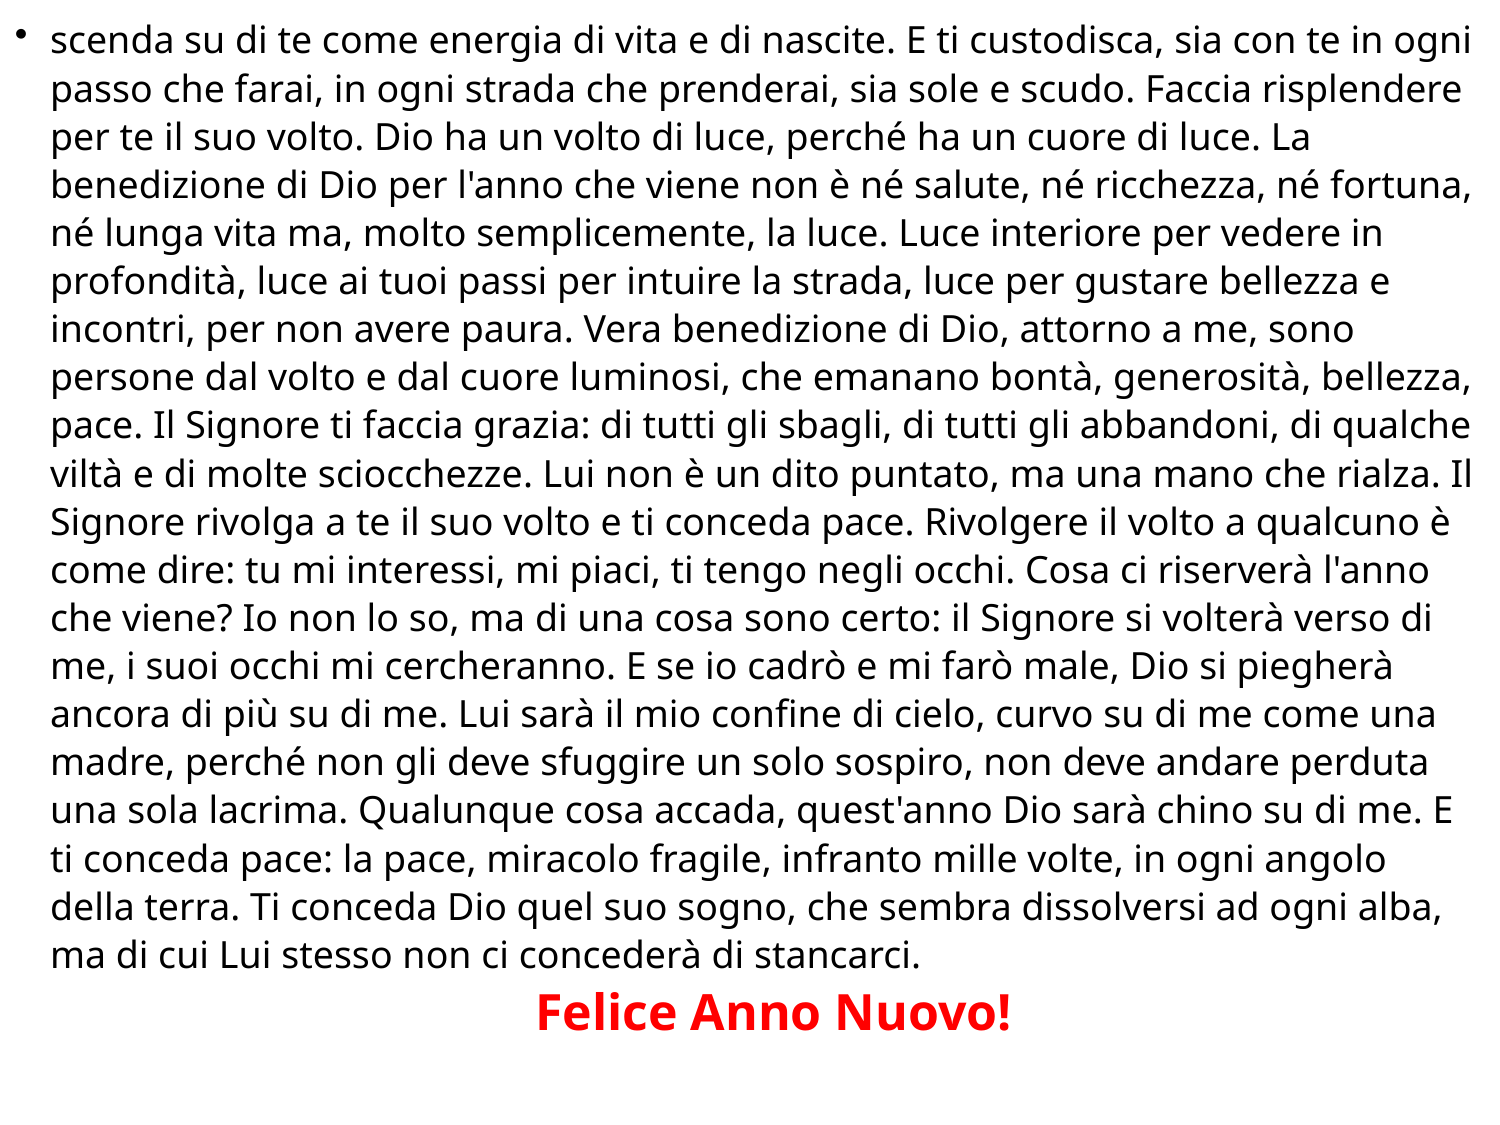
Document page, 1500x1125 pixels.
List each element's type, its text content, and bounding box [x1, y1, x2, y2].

text_box scenda su di te come energia di vita e di nascite. E ti custodisca, sia con te in ogni passo che farai, in ogni strada che prenderai, sia sole e scudo. Faccia risplendere per te il suo volto. Dio ha un volto di luce, perché ha un cuore di luce. La benedizione di Dio per l'anno che viene non è né salute, né ricchezza, né fortuna, né lunga vita ma, molto semplicemente, la luce. Luce interiore per vedere in profondità, luce ai tuoi passi per intuire la strada, luce per gustare bellezza e incontri, per non avere paura. Vera benedizione di Dio, attorno a me, sono persone dal volto e dal cuore luminosi, che emanano bontà, generosità, bellezza, pace. Il Signore ti faccia grazia: di tutti gli sbagli, di tutti gli abbandoni, di qualche viltà e di molte sciocchezze. Lui non è un dito puntato, ma una mano che rialza. Il Signore rivolga a te il suo volto e ti conceda pace. Rivolgere il volto a qualcuno è come dire: tu mi interessi, mi piaci, ti tengo negli occhi. Cosa ci riserverà l'anno che viene? Io non lo so, ma di una cosa sono certo: il Signore si volterà verso di me, i suoi occhi mi cercheranno. E se io cadrò e mi farò male, Dio si piegherà ancora di più su di me. Lui sarà il mio confine di cielo, curvo su di me come una madre, perché non gli deve sfuggire un solo sospiro, non deve andare perduta una sola lacrima. Qualunque cosa accada, quest'anno Dio sarà chino su di me. E ti conceda pace: la pace, miracolo fragile, infranto mille volte, in ogni angolo della terra. Ti conceda Dio quel suo sogno, che sembra dissolversi ad ogni alba, ma di cui Lui stesso non ci concederà di stancarci. Felice Anno Nuovo! [0, 5, 1495, 1048]
